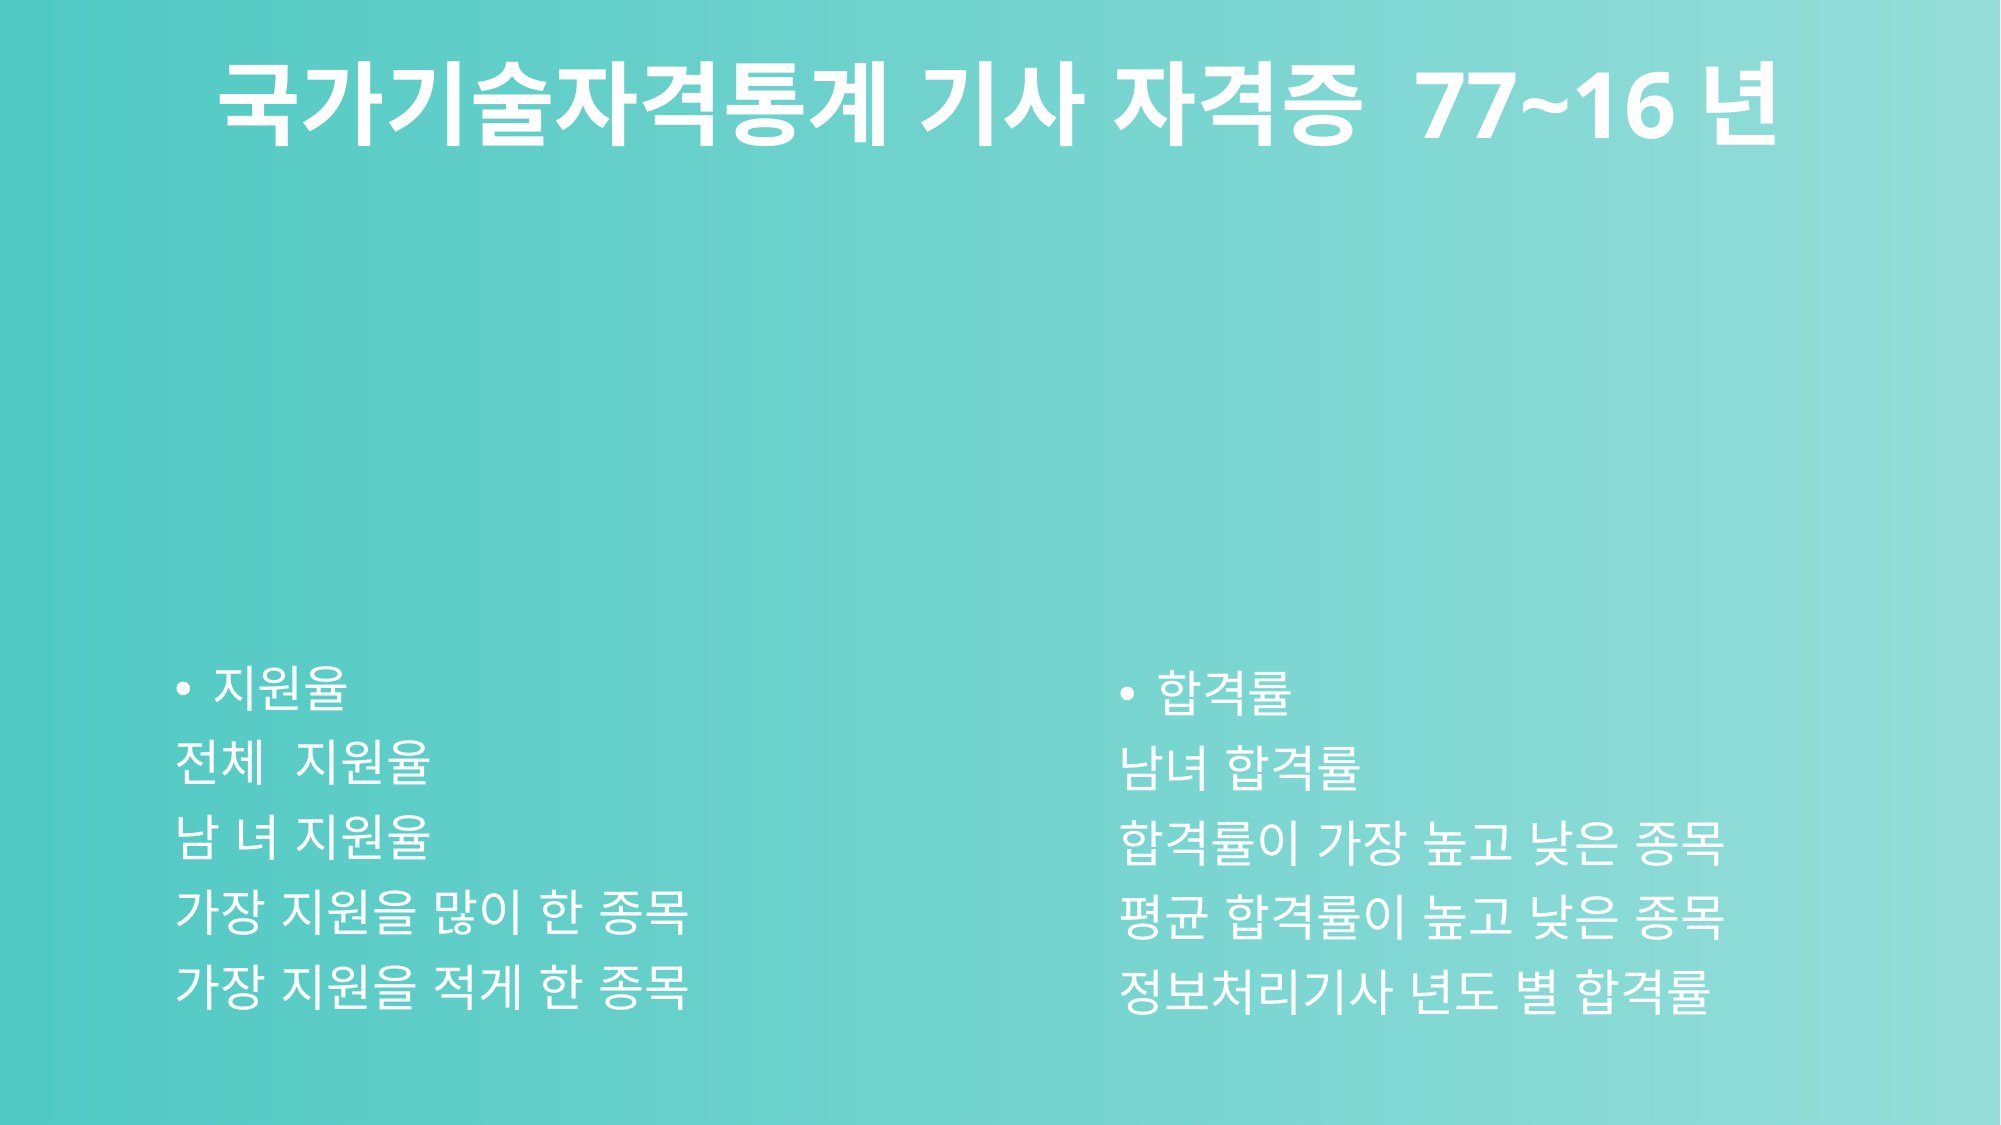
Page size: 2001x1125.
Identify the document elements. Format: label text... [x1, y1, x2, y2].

text_box 합격률 남녀 합격률 합격률이 가장 높고 낮은 종목 평균 합격률이 높고 낮은 종목 정보처리기사 년도 별 합격률 [1103, 580, 1849, 1125]
list 지원율 전체 지원율 남 녀 지원율 가장 지원을 많이 한 종목 가장 지원을 적게 한 종목 [159, 656, 905, 1111]
title 국가기술자격통계 기사 자격증 77~16년 [0, 0, 2000, 218]
picture [0, 0, 2001, 1125]
